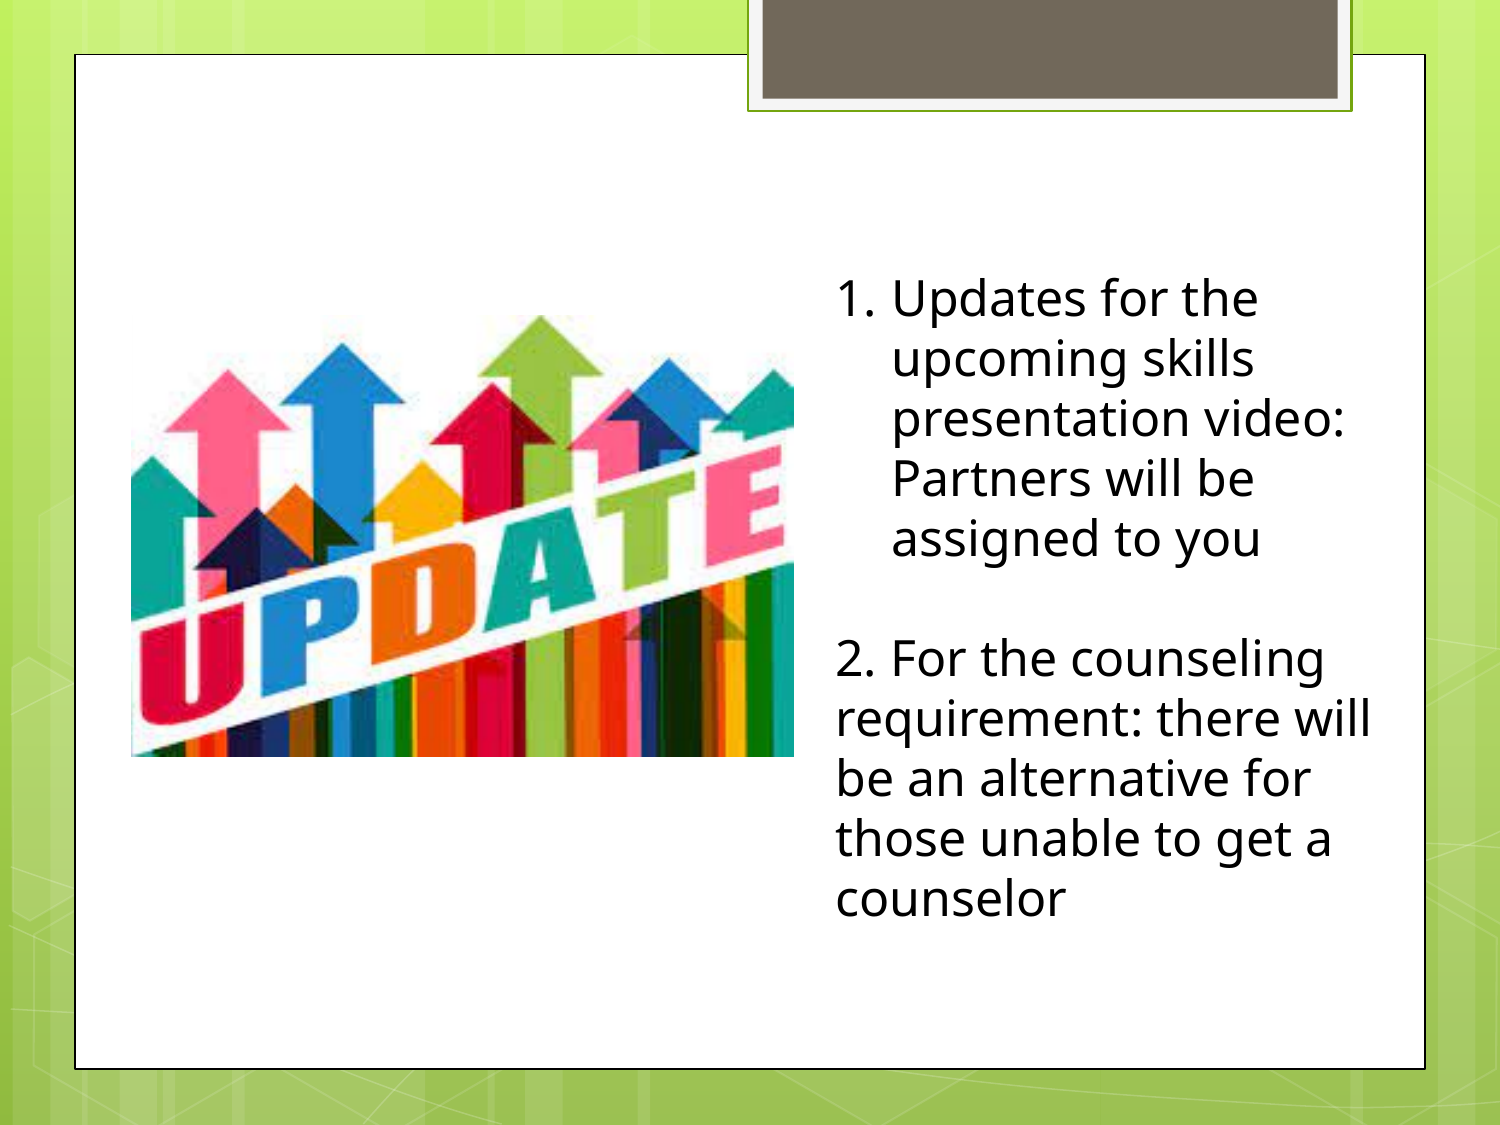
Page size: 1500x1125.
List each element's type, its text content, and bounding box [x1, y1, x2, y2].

picture [131, 315, 794, 757]
text_box Updates for the upcoming skills presentation video: Partners will be assigned to you 2. For the counseling requirement: there will be an alternative for those unable to get a counselor [820, 258, 1392, 934]
